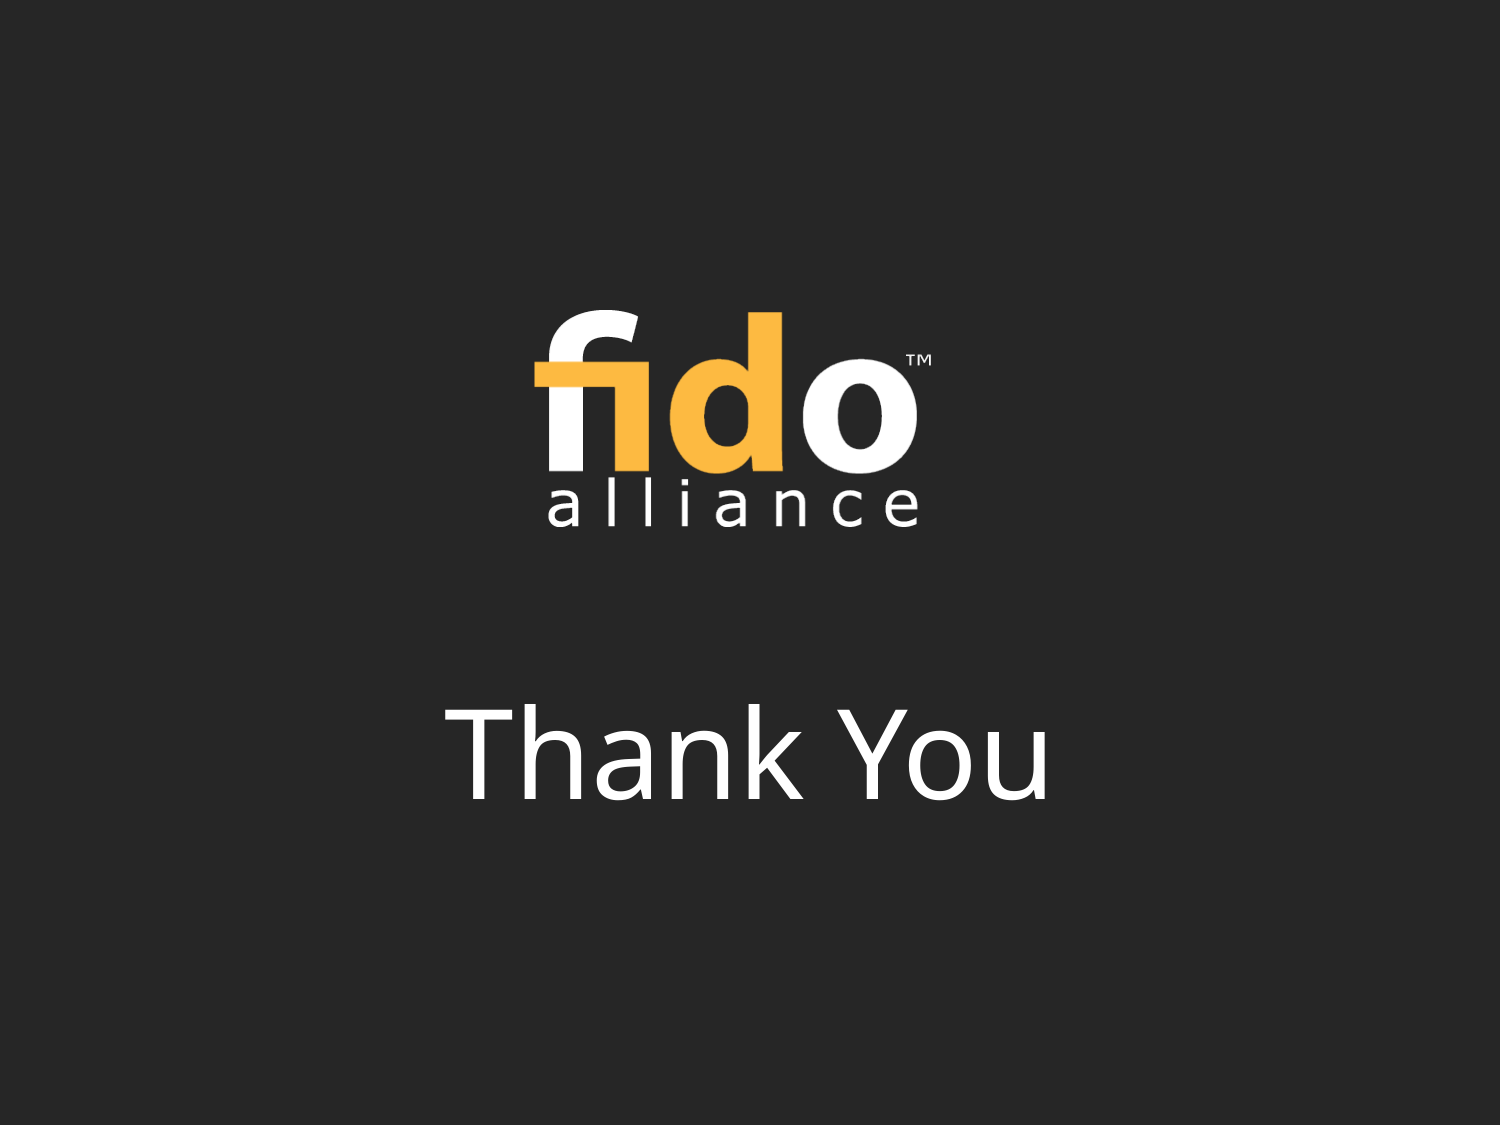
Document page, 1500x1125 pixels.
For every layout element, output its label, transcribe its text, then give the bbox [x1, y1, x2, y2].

picture [533, 310, 967, 528]
list Thank You [0, 586, 1500, 833]
